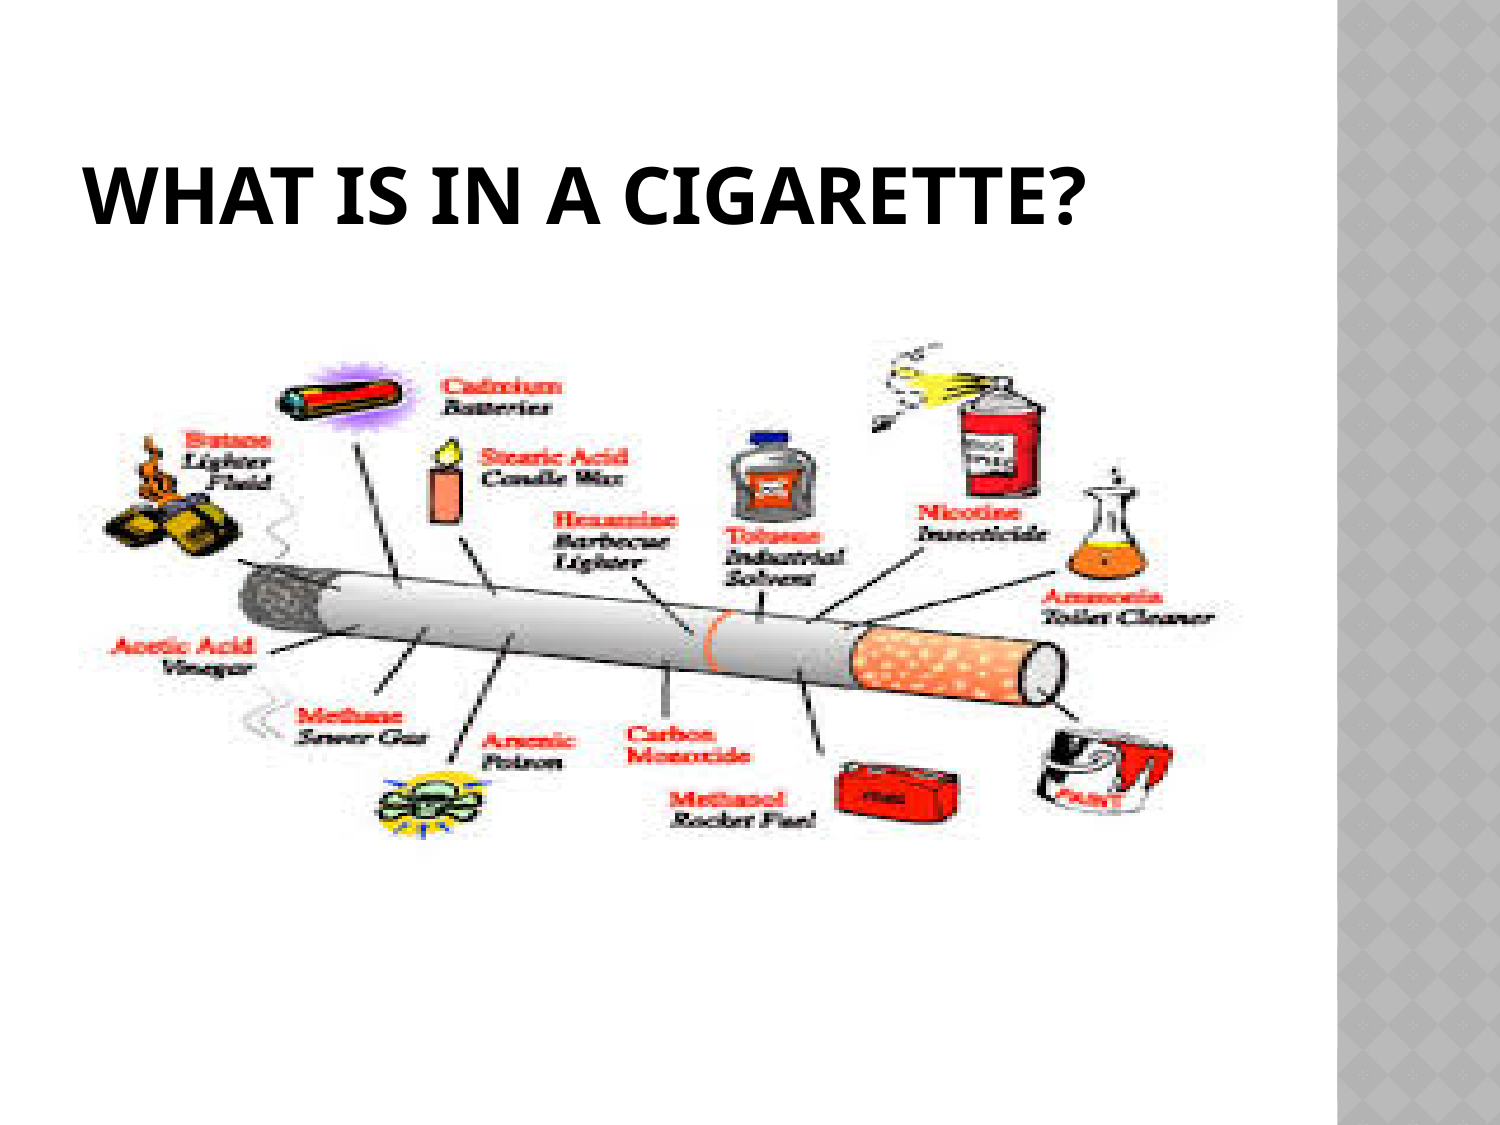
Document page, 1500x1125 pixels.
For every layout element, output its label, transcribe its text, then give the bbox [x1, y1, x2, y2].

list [40, 314, 1286, 882]
title What is in a cigarette? [75, 52, 1263, 240]
